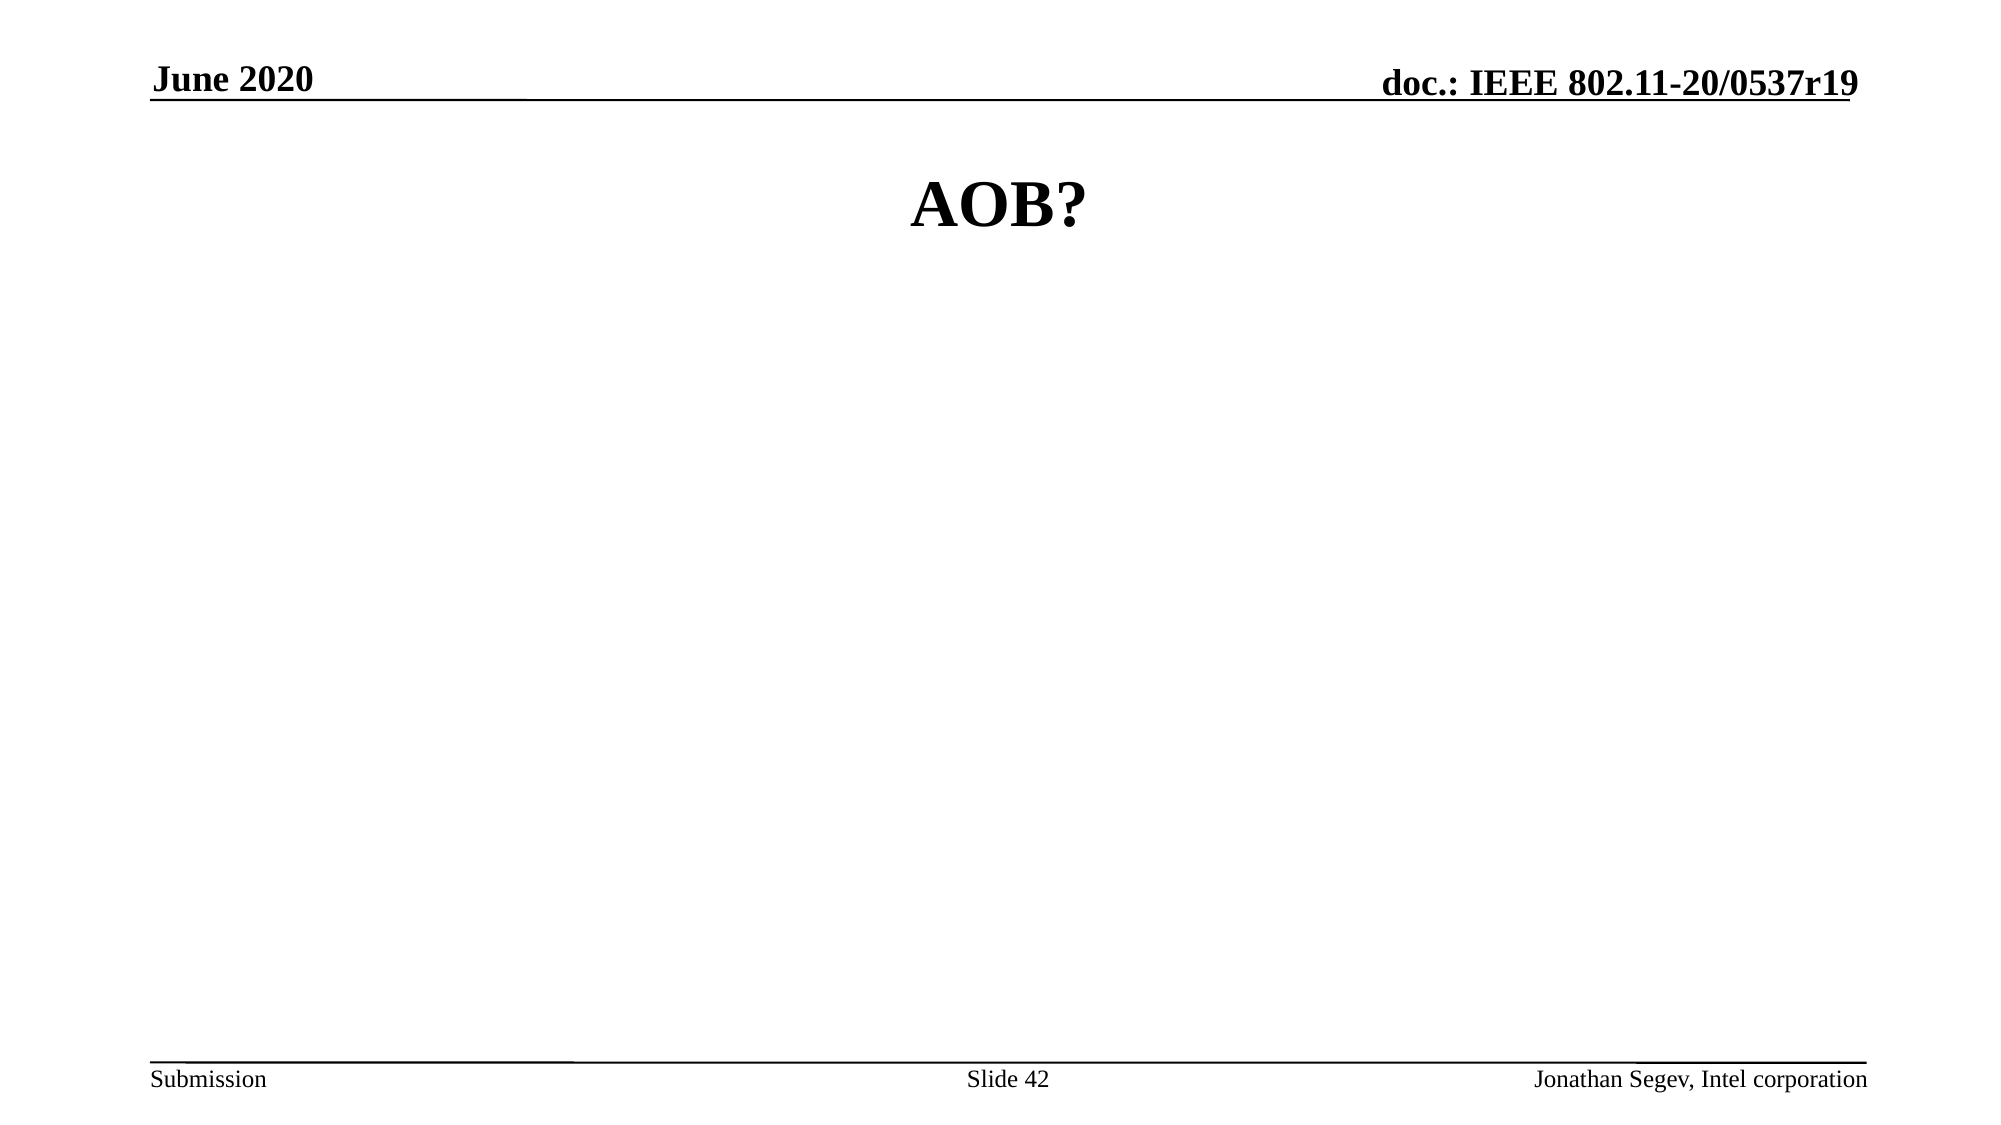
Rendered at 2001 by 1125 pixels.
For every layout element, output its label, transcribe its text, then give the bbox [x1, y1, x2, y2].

footer Jonathan Segev, Intel corporation [1171, 1061, 1869, 1093]
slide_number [152, 54, 563, 100]
slide_number Slide 42 [950, 1061, 1067, 1123]
title AOB? [149, 112, 1850, 288]
